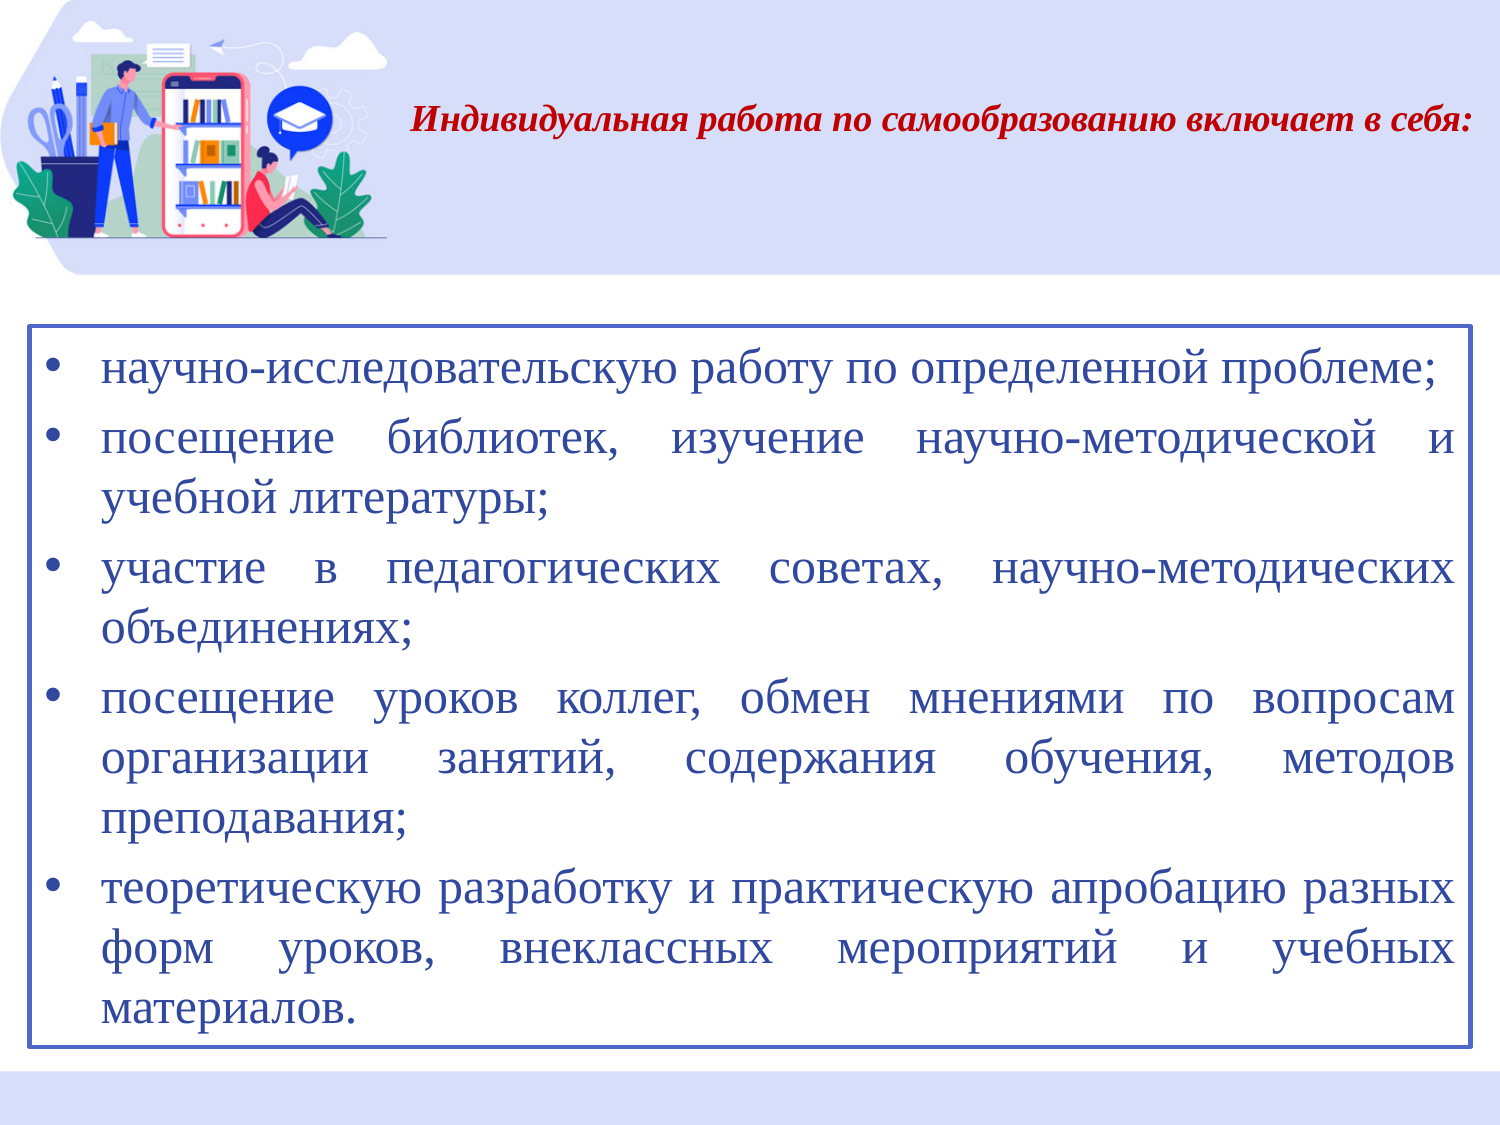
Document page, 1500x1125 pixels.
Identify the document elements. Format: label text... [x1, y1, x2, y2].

picture [0, 0, 1500, 1125]
list научно-исследовательскую работу по определенной проблеме; посещение библиотек, изучение научно-методической и учебной литературы; участие в педагогических советах, научно-методических объединениях; посещение уроков коллег, обмен мнениями по вопросам организации занятий, содержания обучения, методов преподавания; теоретическую разработку и практическую апробацию разных форм уроков, внеклассных мероприятий и учебных материалов. [27, 324, 1473, 1049]
title Индивидуальная работа по самообразованию включает в себя: [383, 19, 1500, 208]
